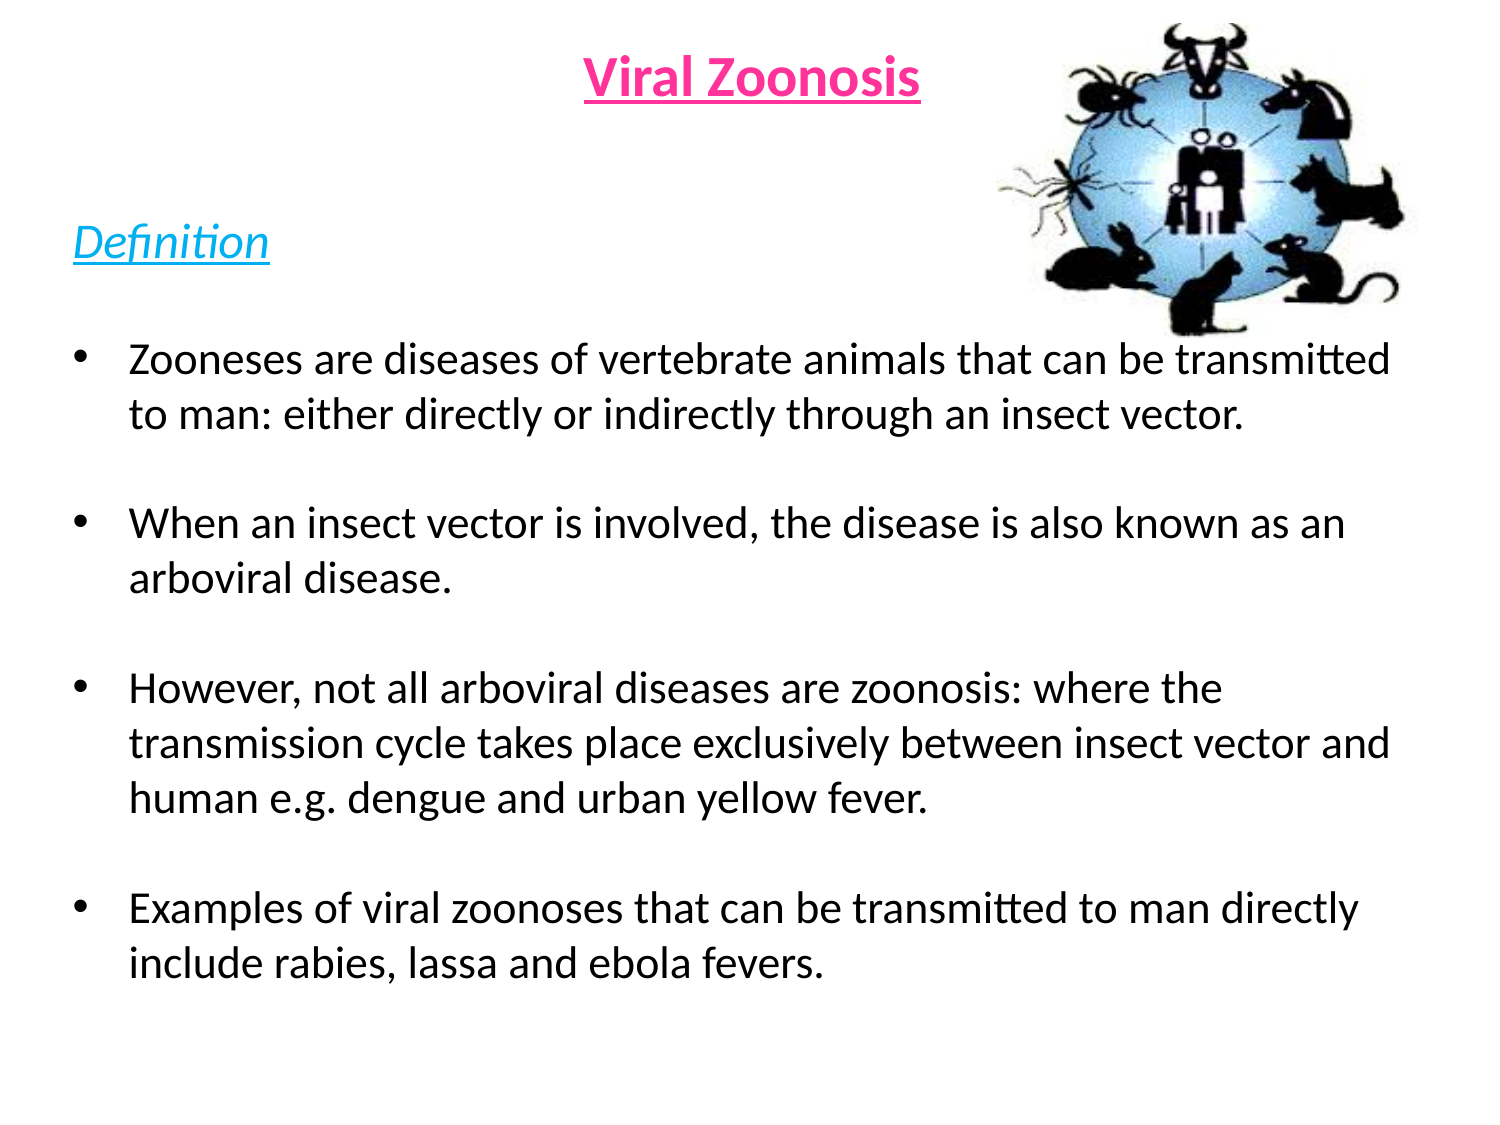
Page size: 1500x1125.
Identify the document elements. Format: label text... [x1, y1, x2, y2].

text_box Viral Zoonosis Definition Zooneses are diseases of vertebrate animals that can be transmitted to man: either directly or indirectly through an insect vector. When an insect vector is involved, the disease is also known as an arboviral disease. However, not all arboviral diseases are zoonosis: where the transmission cycle takes place exclusively between insect vector and human e.g. dengue and urban yellow fever. Examples of viral zoonoses that can be transmitted to man directly include rabies, lassa and ebola fevers. [57, 30, 1447, 1046]
picture [995, 23, 1419, 339]
